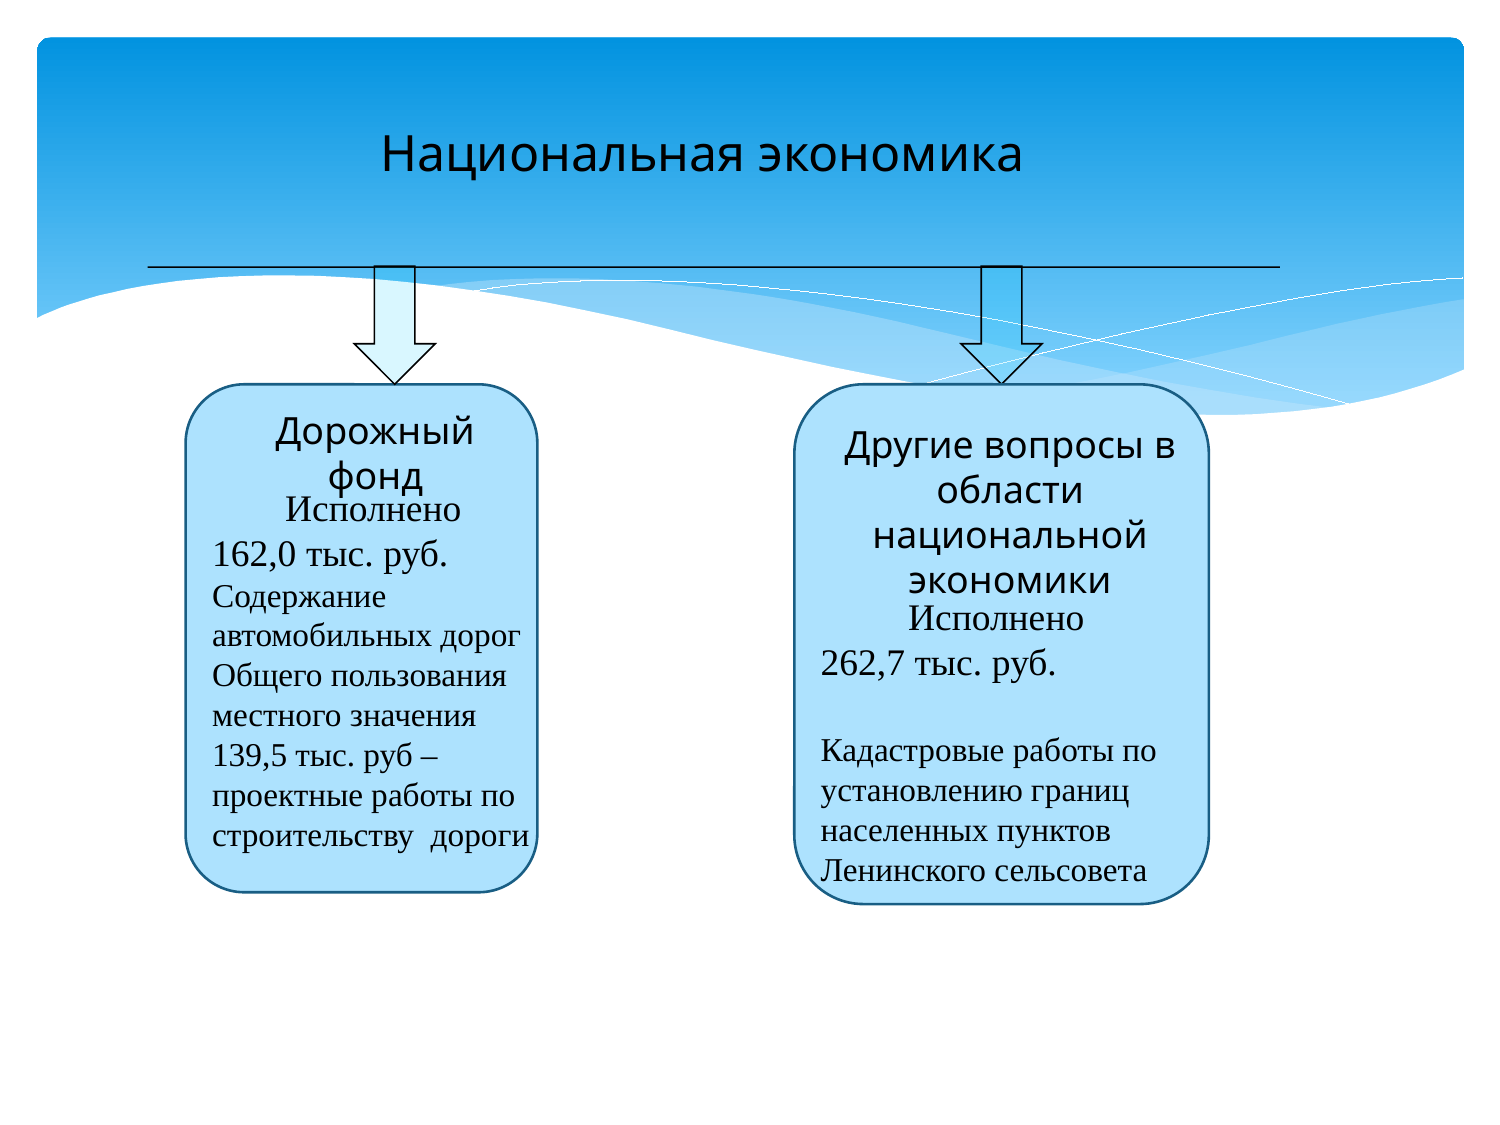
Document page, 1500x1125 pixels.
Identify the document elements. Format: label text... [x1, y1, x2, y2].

text_box [184, 382, 532, 894]
text_box Другие вопросы в области национальной экономики [802, 413, 1218, 608]
text_box Дорожный фонд [218, 400, 533, 476]
text_box [533, 417, 539, 476]
text_box [792, 419, 805, 875]
text_box [1187, 608, 1211, 888]
text_box [805, 382, 1198, 413]
text_box Исполнено 262,7 тыс. руб. Кадастровые работы по установлению границ населенных пунктов Ленинского сельсовета [805, 585, 1187, 896]
text_box Исполнено 162,0 тыс. руб. Содержание автомобильных дорог Общего пользования местного значения 139,5 тыс. руб – проектные работы по строительству дороги [197, 476, 550, 861]
text_box [828, 896, 1175, 906]
text_box [354, 266, 436, 385]
text_box [961, 268, 1043, 383]
text_box Национальная экономика [147, 113, 1258, 189]
